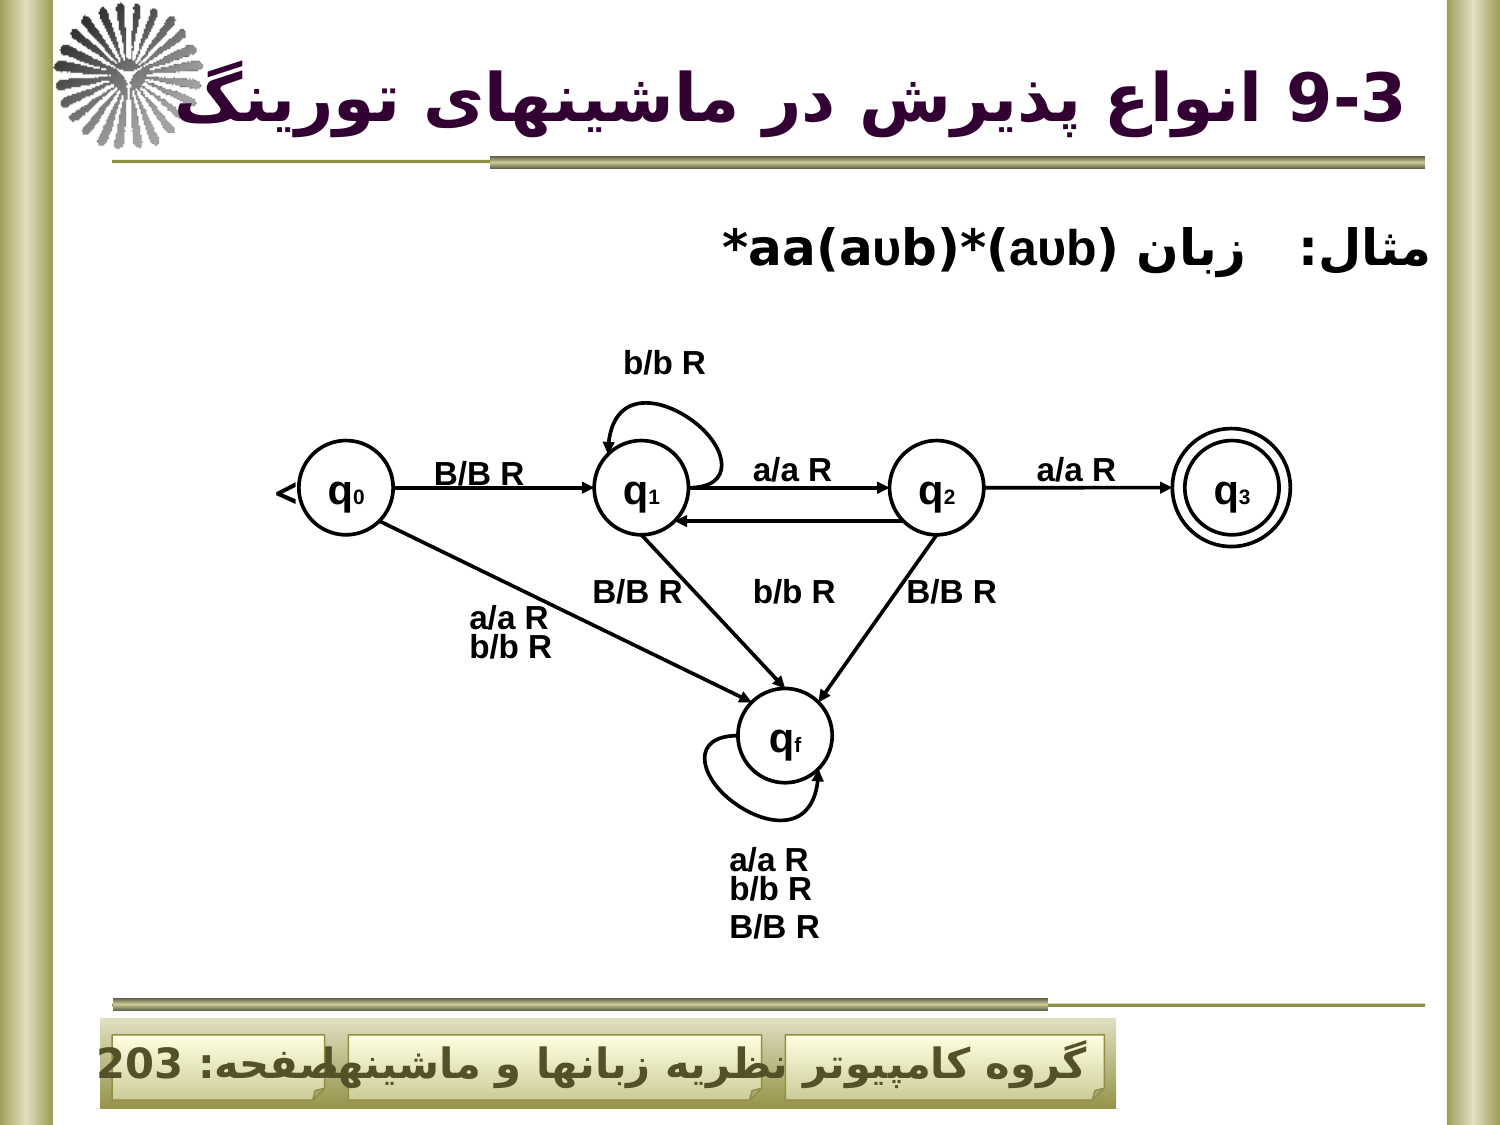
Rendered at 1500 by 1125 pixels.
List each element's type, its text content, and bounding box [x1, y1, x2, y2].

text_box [194, 333, 1291, 953]
title 9-3 انواع پذیرش در ماشینهای تورینگ [147, 42, 1423, 147]
text_box مثال: زبان (aυb)*aa(aυb)* [206, 207, 1447, 284]
